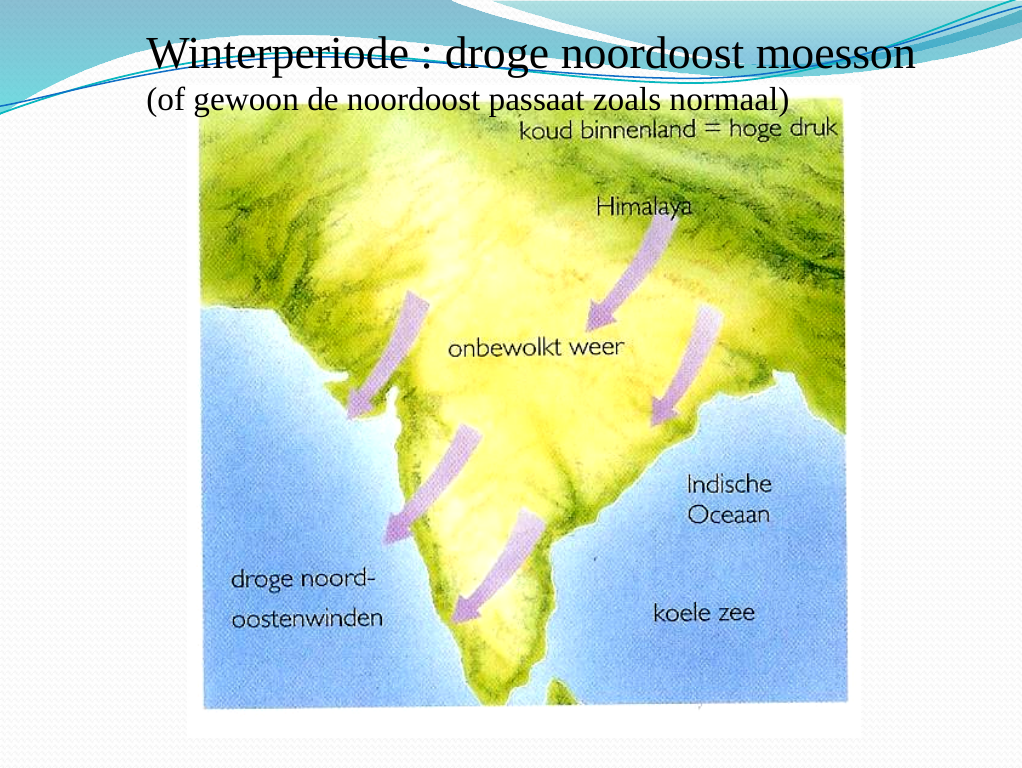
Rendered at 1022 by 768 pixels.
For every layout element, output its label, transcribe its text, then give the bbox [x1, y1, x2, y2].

picture [186, 85, 861, 738]
text_box Winterperiode : droge noordoost moesson (of gewoon de noordoost passaat zoals normaal) [136, 17, 946, 123]
